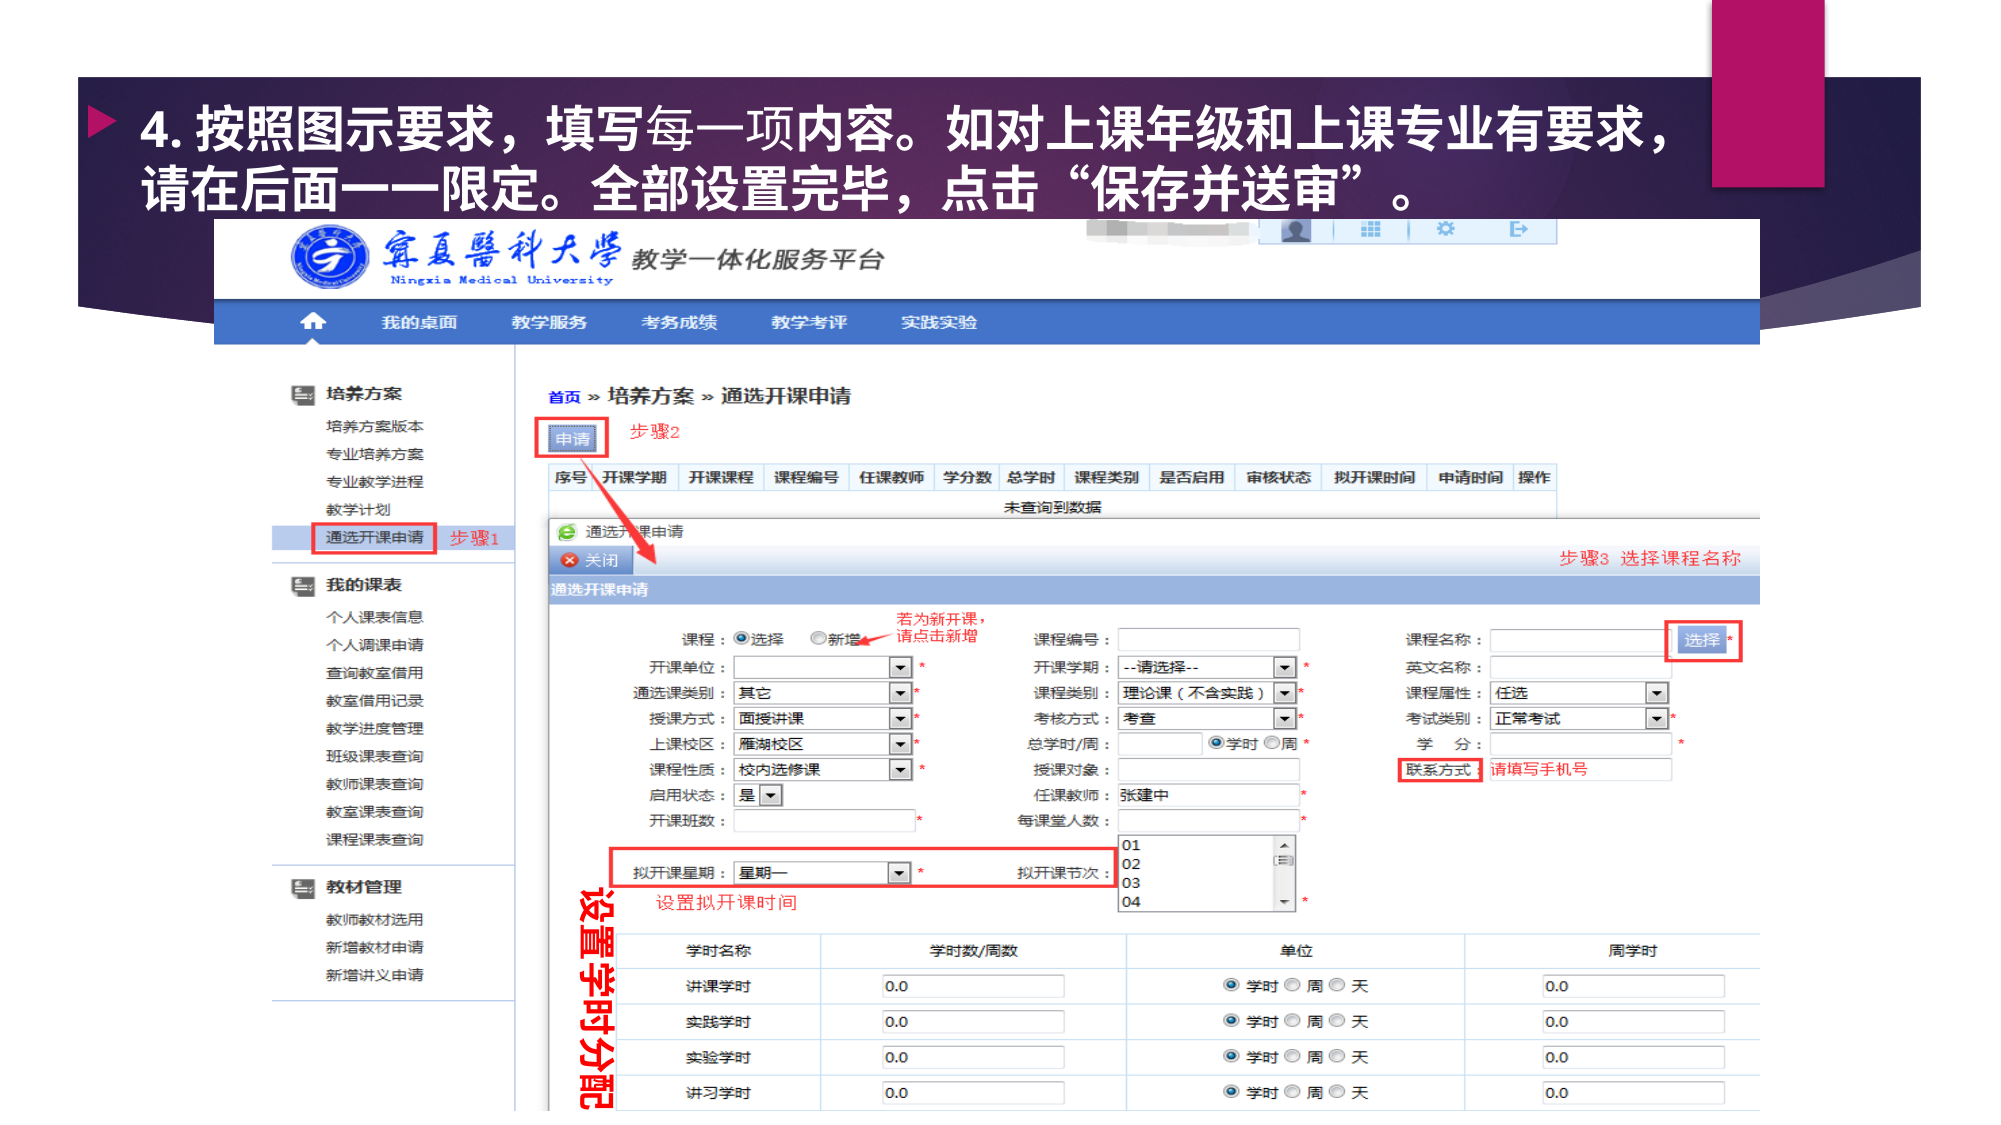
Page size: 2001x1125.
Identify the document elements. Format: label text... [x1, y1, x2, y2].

picture [213, 218, 1761, 1112]
list 4.按照图示要求，填写每一项内容。如对上课年级和上课专业有要求，请在后面一一限定。全部设置完毕，点击“保存并送审”。 [69, 89, 1737, 389]
